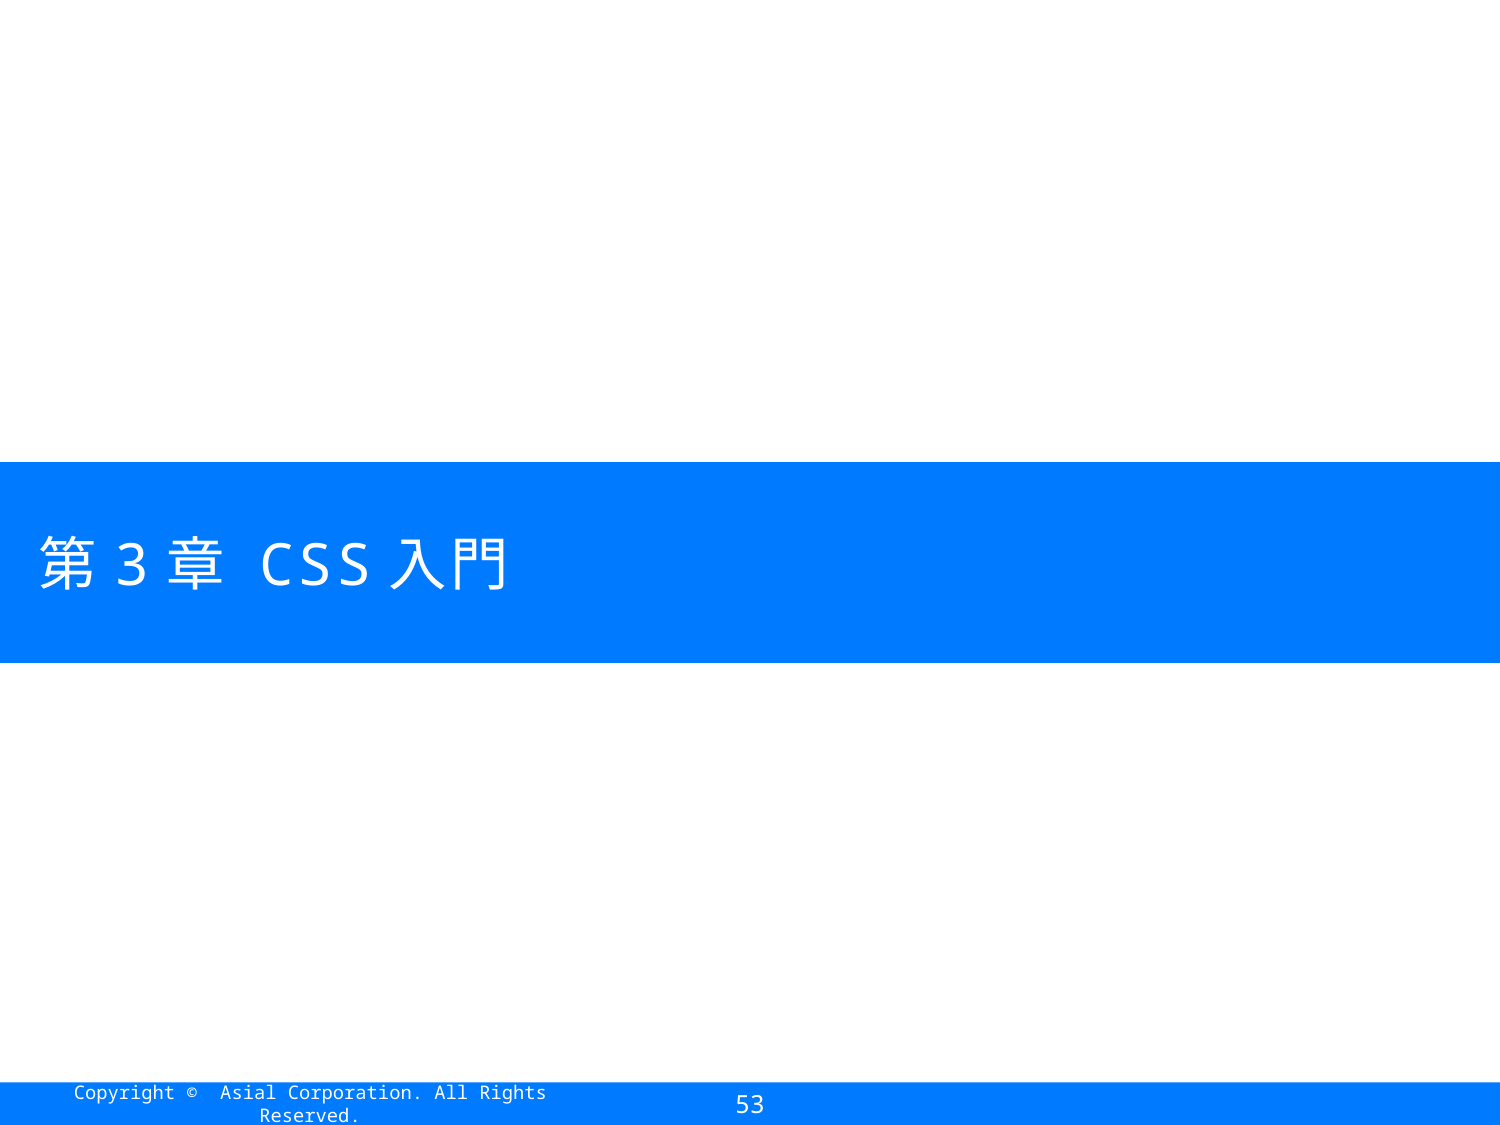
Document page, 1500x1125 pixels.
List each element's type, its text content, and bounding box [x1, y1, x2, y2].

slide_number 53 [581, 1075, 919, 1125]
title 第3章 CSS入門 [23, 462, 1500, 663]
